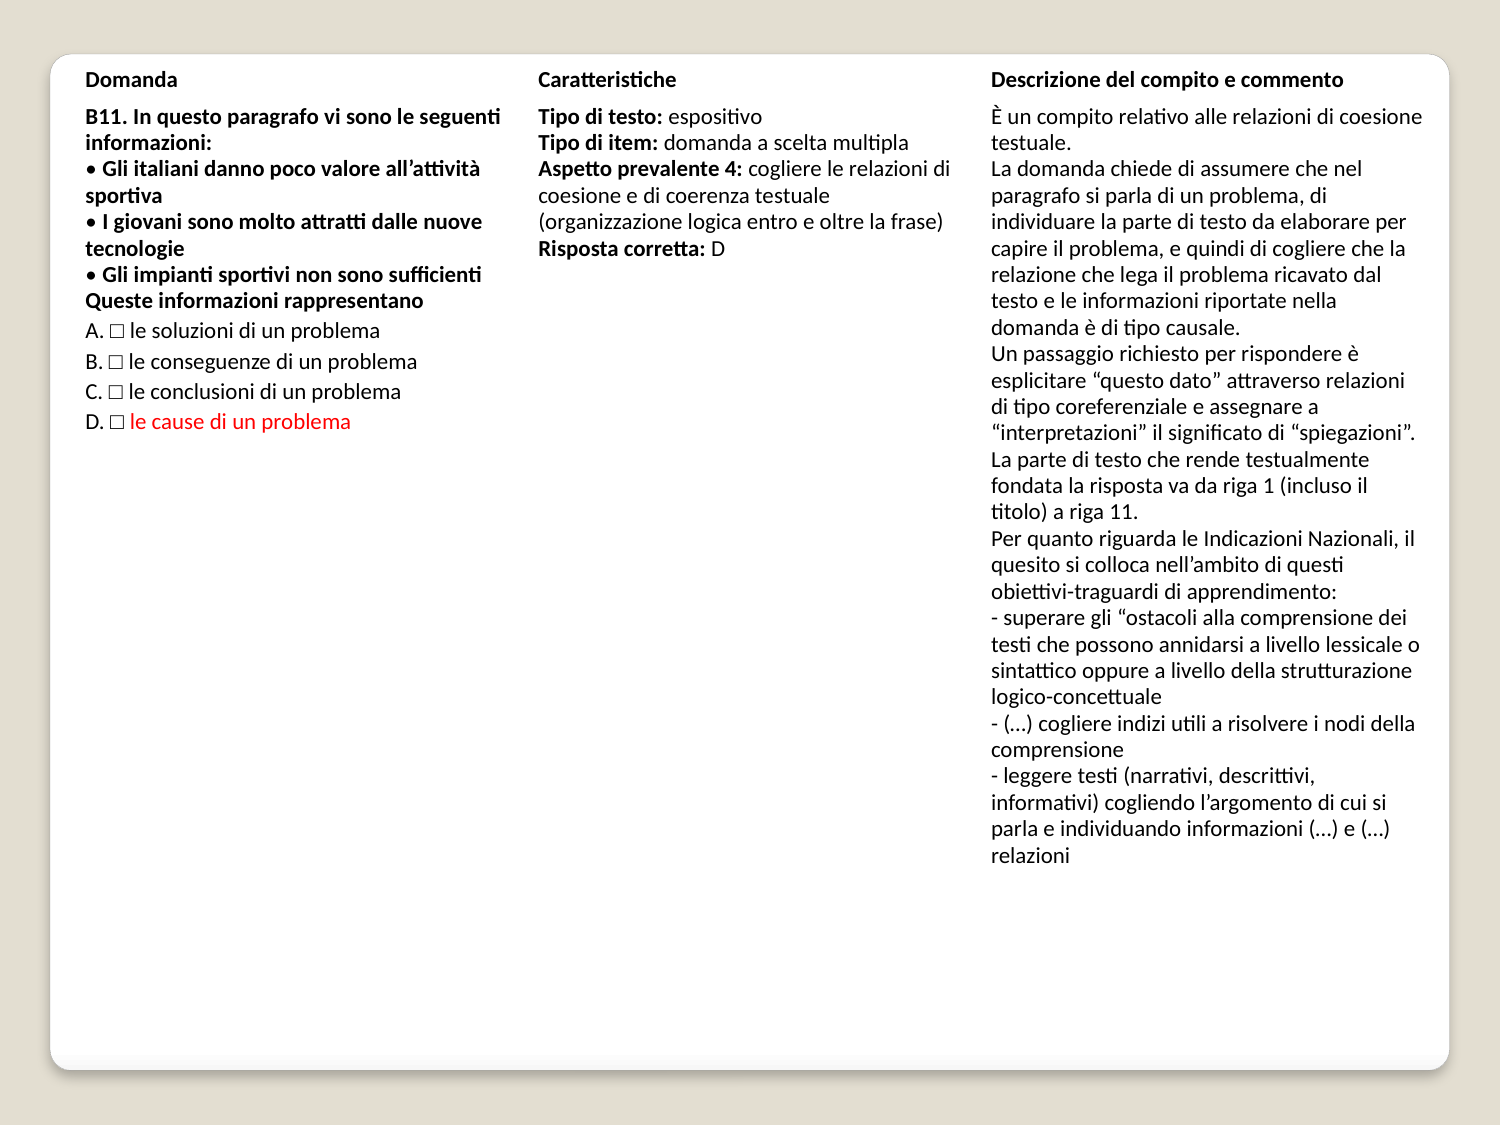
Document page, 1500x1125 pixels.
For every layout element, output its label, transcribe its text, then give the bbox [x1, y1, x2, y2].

table_header Caratteristiche [529, 66, 982, 103]
table_cell È un compito relativo alle relazioni di coesione testuale. La domanda chiede di assumere che nel paragrafo si parla di un problema, di individuare la parte di testo da elaborare per capire il problema, e quindi di cogliere che la relazione che lega il problema ricavato dal testo e le informazioni riportate nella domanda è di tipo causale. Un passaggio richiesto per rispondere è esplicitare “questo dato” attraverso relazioni di tipo coreferenziale e assegnare a “interpretazioni” il significato di “spiegazioni”. La parte di testo che rende testualmente fondata la risposta va da riga 1 (incluso il titolo) a riga 11. Per quanto riguarda le Indicazioni Nazionali, il quesito si colloca nell’ambito di questi obiettivi-traguardi di apprendimento: - superare gli “ostacoli alla comprensione dei testi che possono annidarsi a livello lessicale o sintattico oppure a livello della strutturazione logico-concettuale - (…) cogliere indizi utili a risolvere i nodi della comprensione - leggere testi (narrativi, descrittivi, informativi) cogliendo l’argomento di cui si parla e individuando informazioni (…) e (…) relazioni [982, 103, 1435, 1059]
table_header Domanda [77, 66, 529, 103]
table_header Descrizione del compito e commento [982, 66, 1435, 103]
table_cell Tipo di testo: espositivo Tipo di item: domanda a scelta multipla Aspetto prevalente 4: cogliere le relazioni di coesione e di coerenza testuale (organizzazione logica entro e oltre la frase) Risposta corretta: D [529, 103, 982, 1059]
table_cell B11. In questo paragrafo vi sono le seguenti informazioni: • Gli italiani danno poco valore all’attività sportiva • I giovani sono molto attratti dalle nuove tecnologie • Gli impianti sportivi non sono sufficienti Queste informazioni rappresentano A. □ le soluzioni di un problema B. □ le conseguenze di un problema C. □ le conclusioni di un problema D. □ le cause di un problema [77, 103, 529, 1059]
